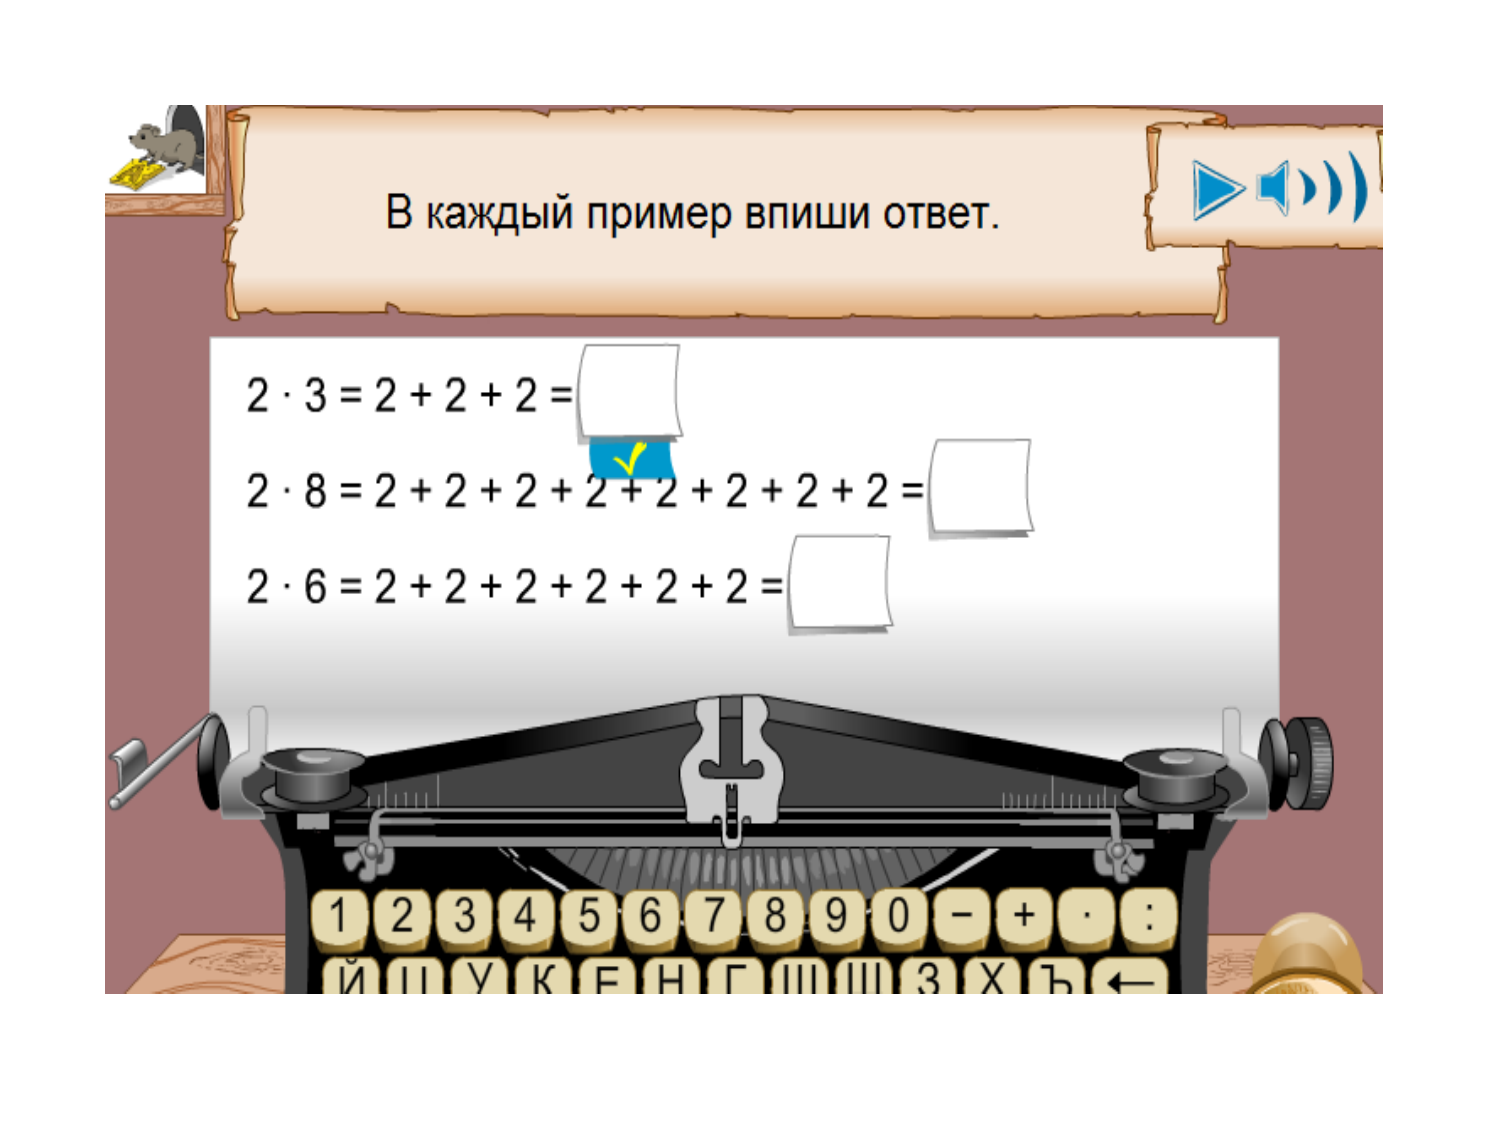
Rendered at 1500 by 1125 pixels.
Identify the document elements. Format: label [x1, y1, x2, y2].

list [105, 105, 1383, 994]
